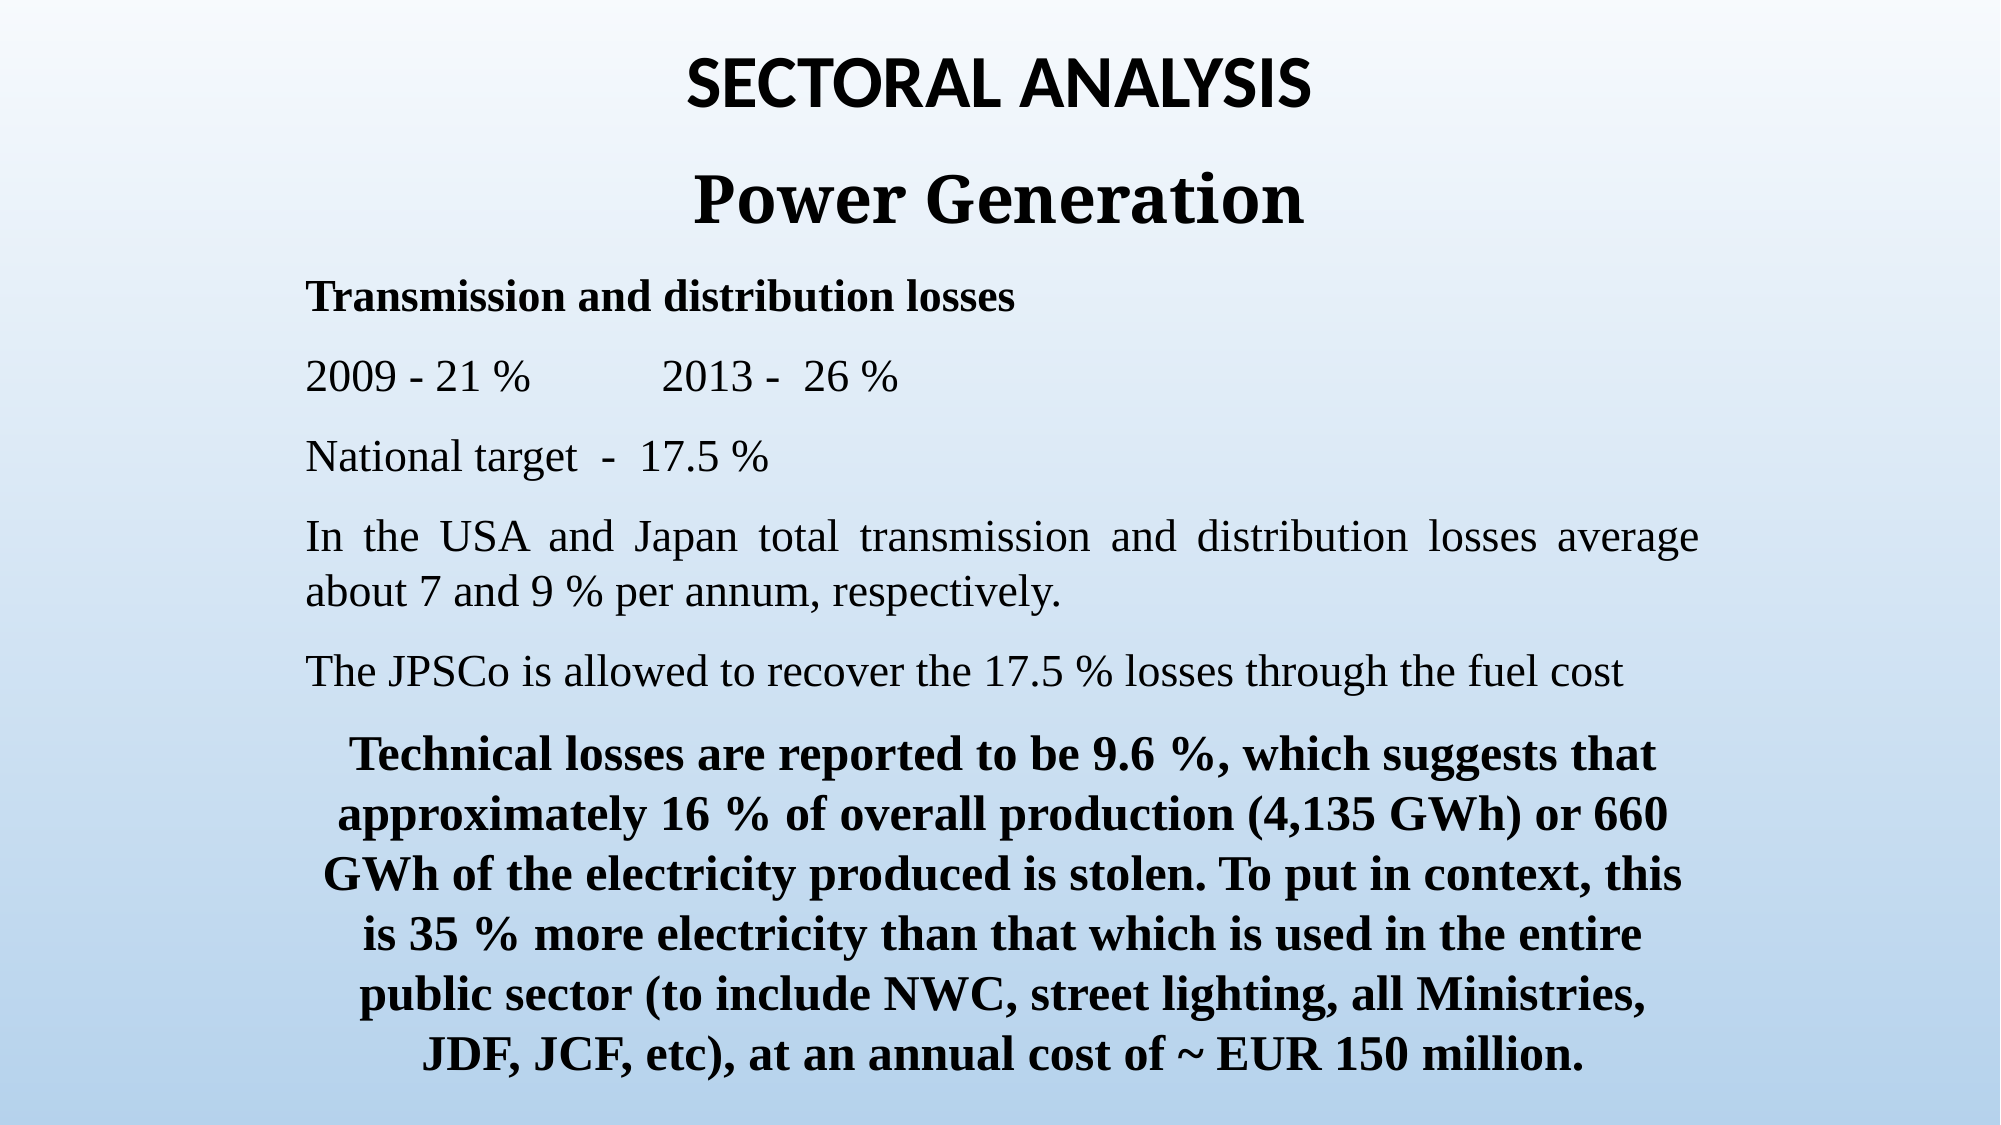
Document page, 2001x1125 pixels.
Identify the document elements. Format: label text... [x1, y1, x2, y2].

text_box Power Generation [679, 149, 1321, 245]
text_box SECTORAL ANALYSIS [249, 24, 1750, 130]
text_box Transmission and distribution losses - 21 % 2013 - 26 % National target - 17.5 % In the USA and Japan total transmission and distribution losses average about 7 and 9 % per annum, respectively. The JPSCo is allowed to recover the 17.5 % losses through the fuel cost Technical losses are reported to be 9.6 %, which suggests that approximately 16 % of overall production (4,135 GWh) or 660 GWh of the electricity produced is stolen. To put in context, this is 35 % more electricity than that which is used in the entire public sector (to include NWC, street lighting, all Ministries, JDF, JCF, etc), at an annual cost of ~ EUR 150 million. [290, 258, 1716, 1088]
